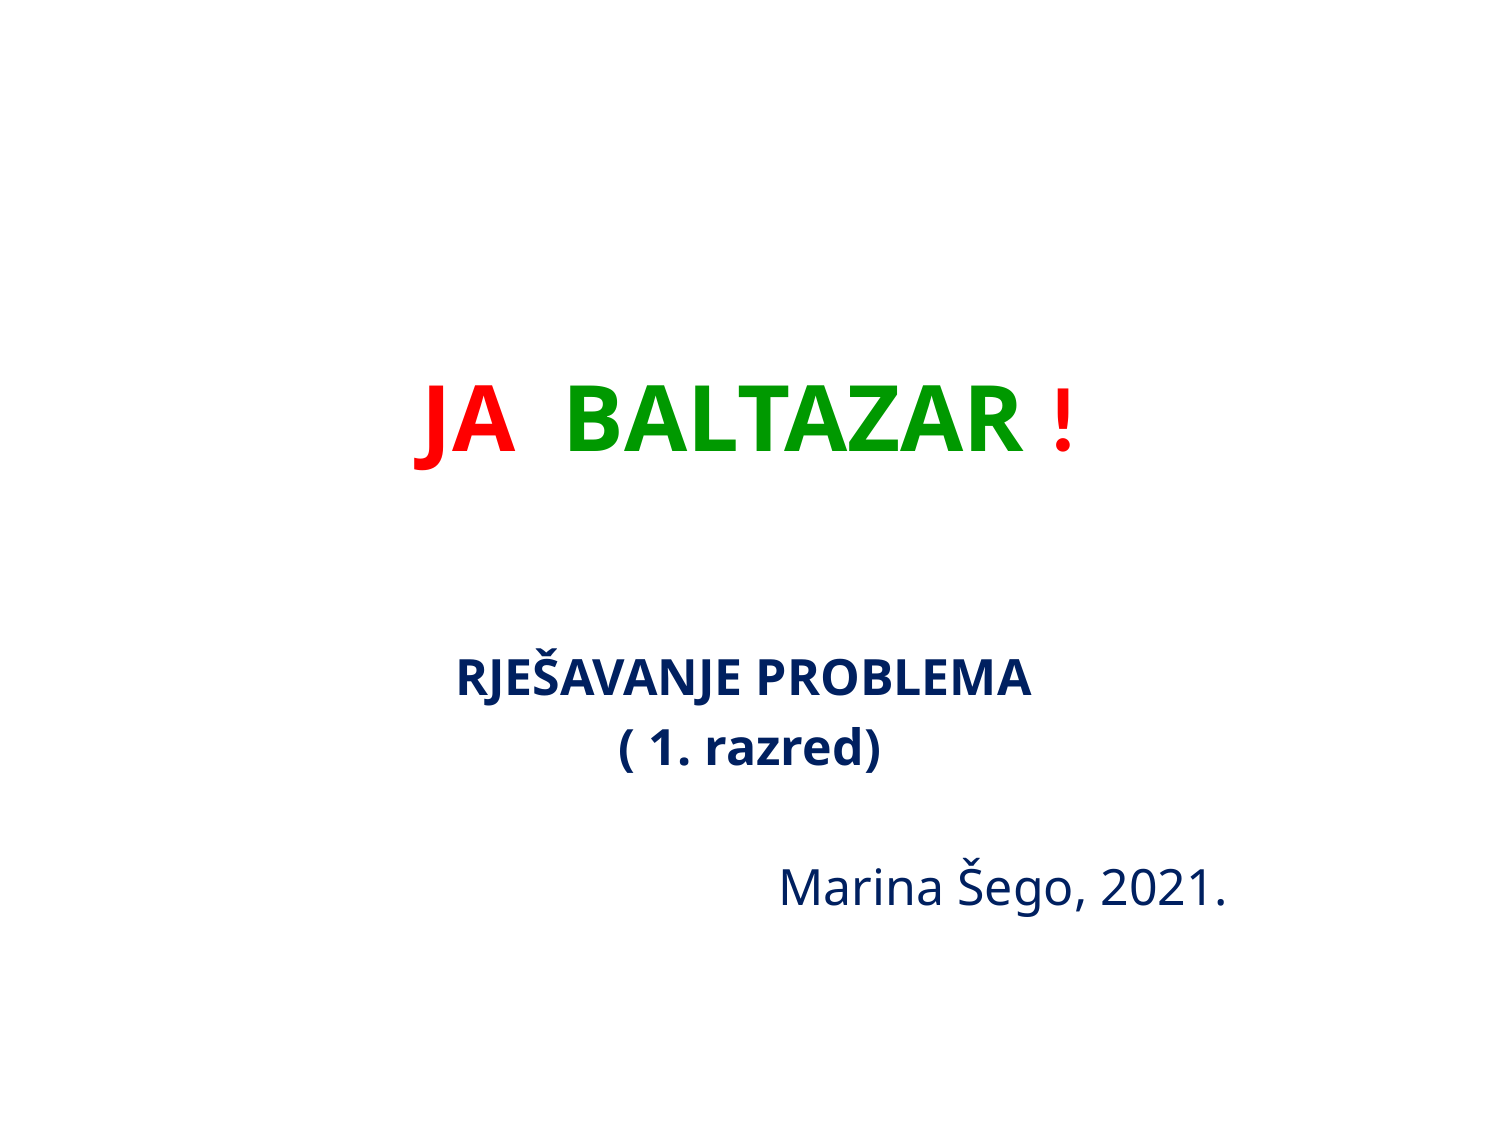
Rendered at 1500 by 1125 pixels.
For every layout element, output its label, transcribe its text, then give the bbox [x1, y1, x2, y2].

title JA BALTAZAR ! [112, 349, 1388, 591]
subtitle RJEŠAVANJE PROBLEMA ( 1. razred) Marina Šego, 2021. [225, 637, 1275, 925]
